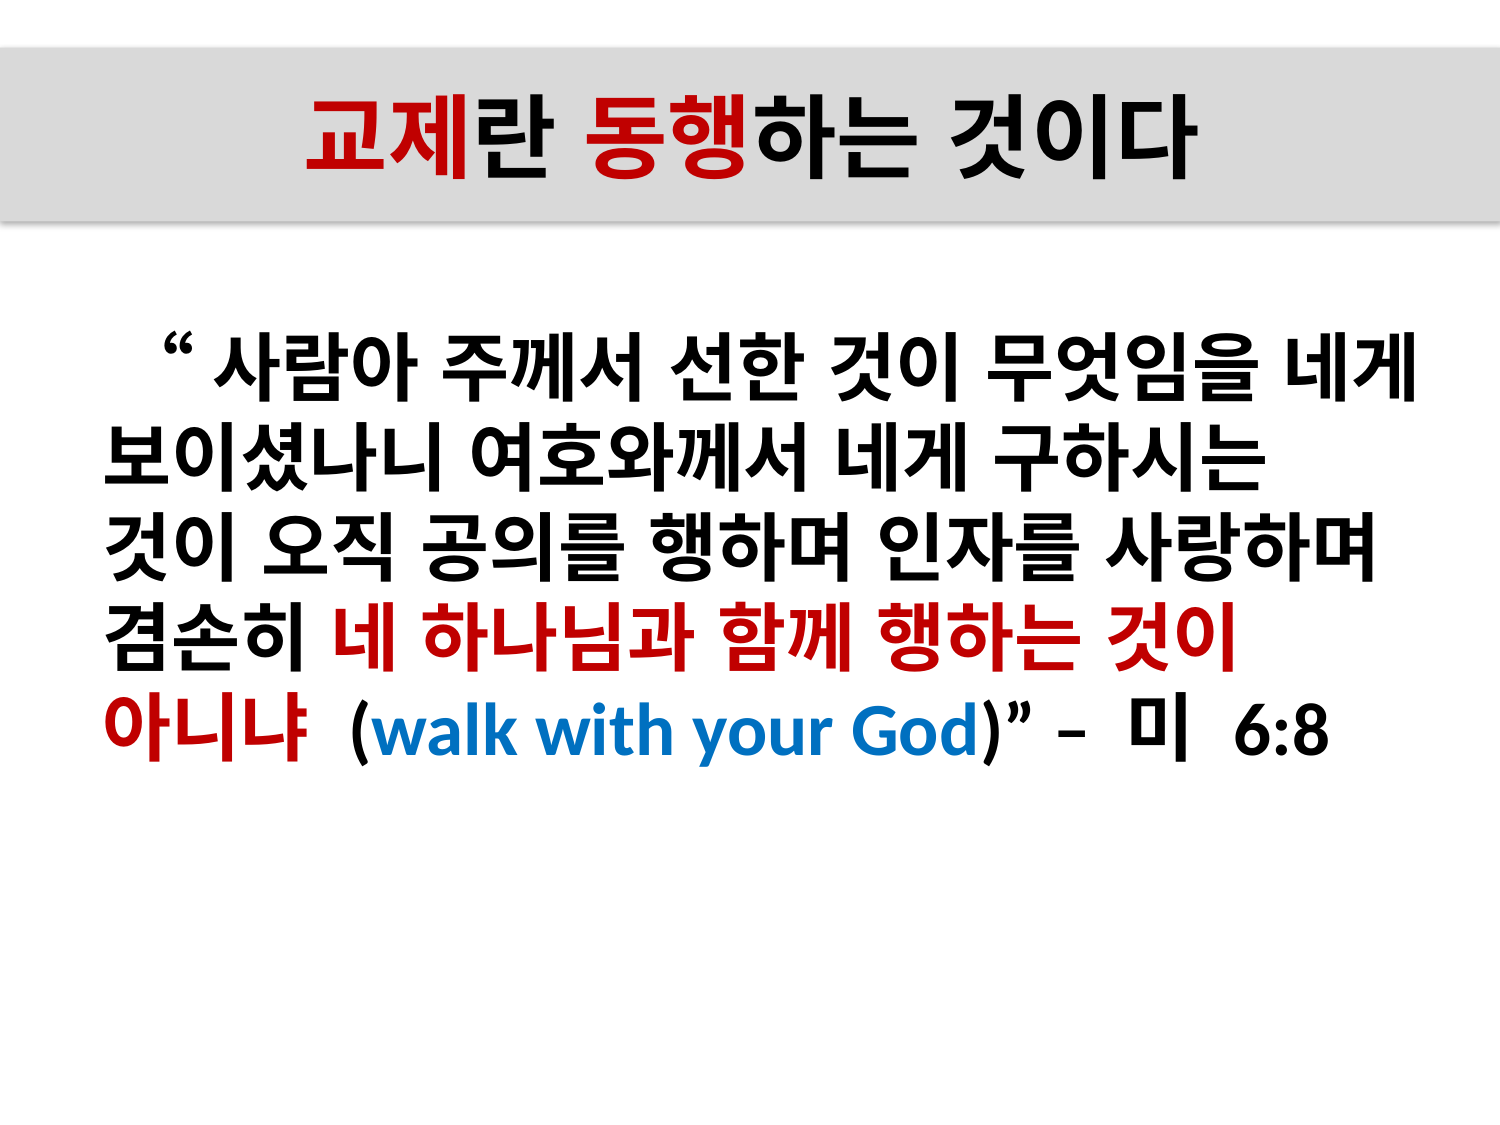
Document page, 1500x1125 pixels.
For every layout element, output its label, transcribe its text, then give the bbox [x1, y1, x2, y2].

text_box 교제란 동행하는 것이다 [0, 47, 1500, 222]
list “사람아 주께서 선한 것이 무엇임을 네게 보이셨나니 여호와께서 네게 구하시는 것이 오직 공의를 행하며 인자를 사랑하며 겸손히 네 하나님과 함께 행하는 것이 아니냐 (walk with your God)” – 미 6:8 [87, 312, 1438, 1055]
